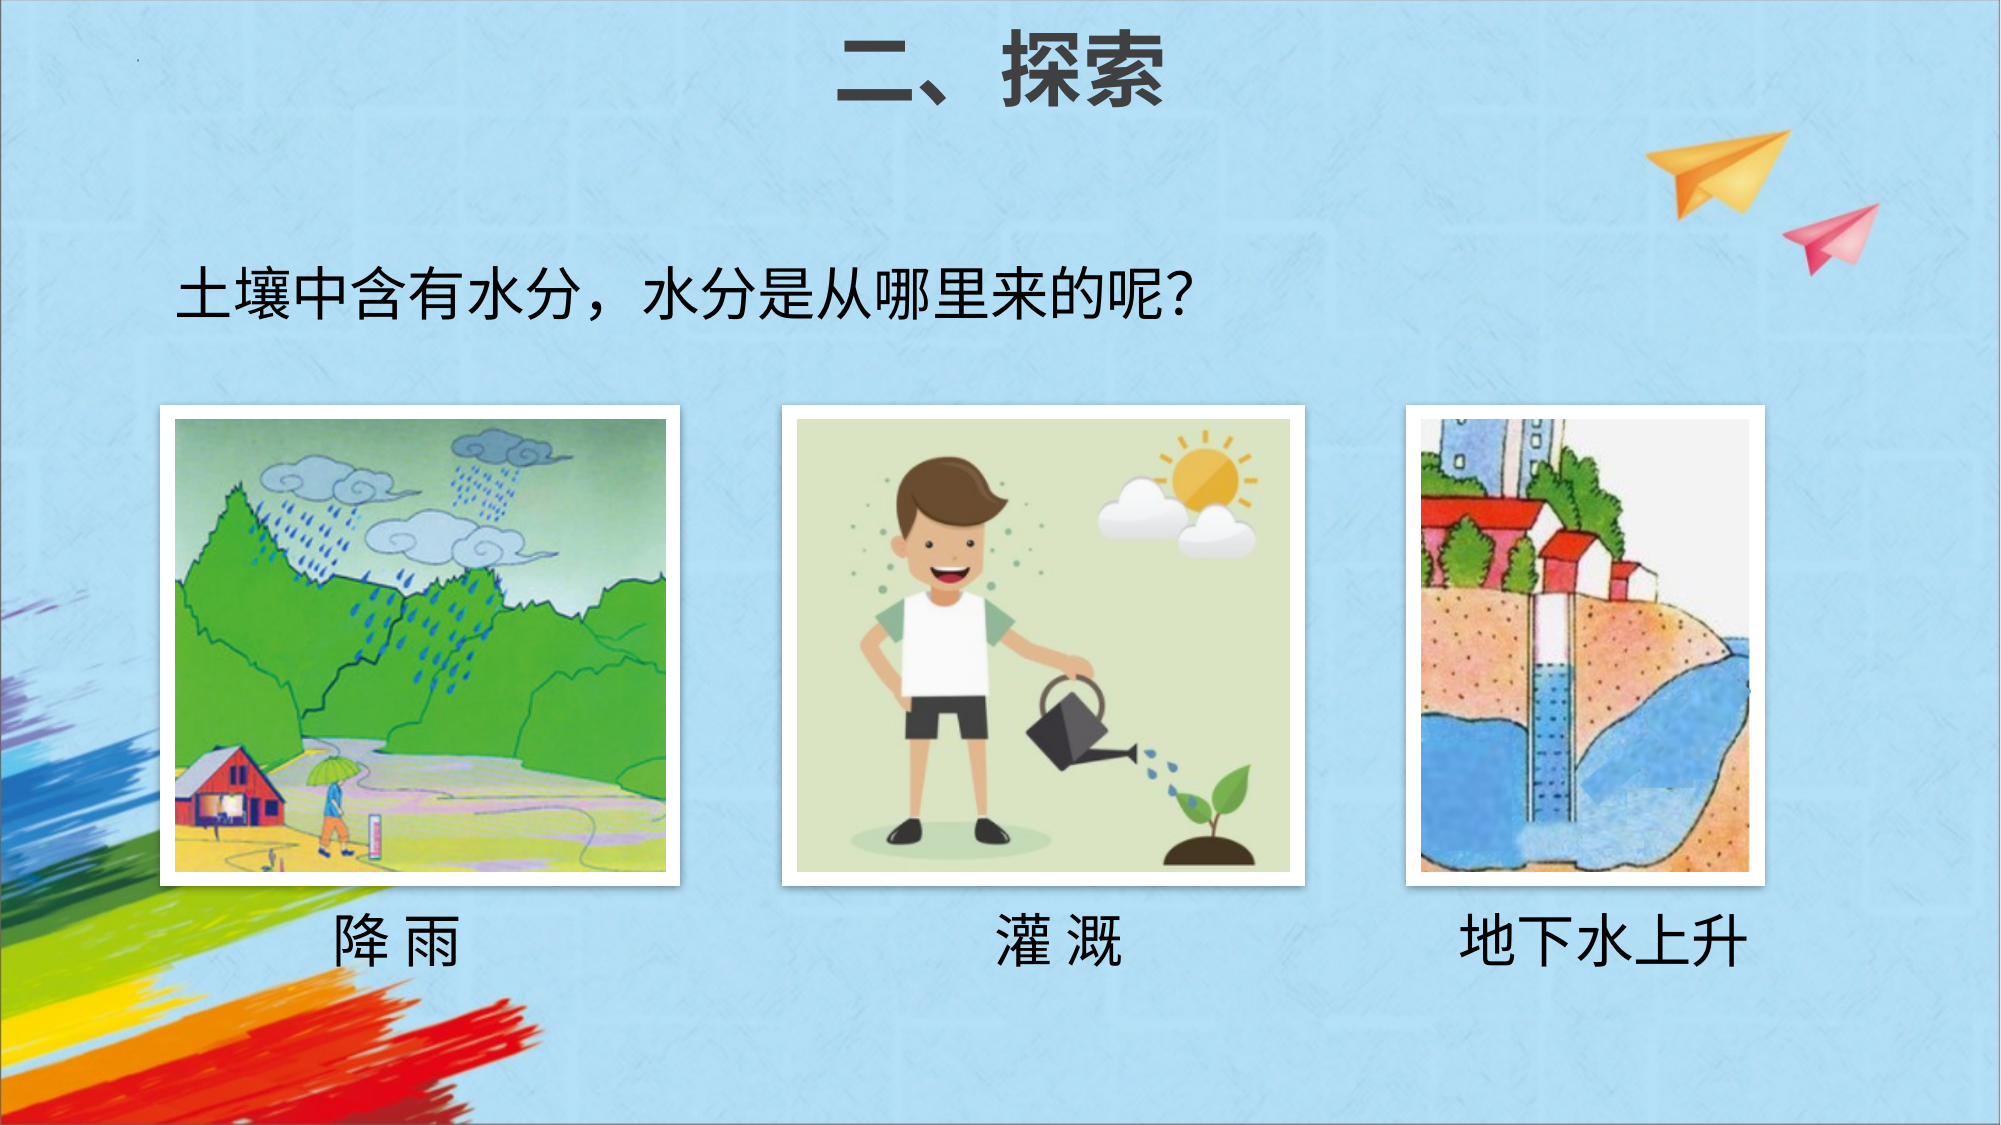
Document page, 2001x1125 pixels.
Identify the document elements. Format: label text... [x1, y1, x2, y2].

text_box 地下水上升 [1444, 896, 1815, 982]
title 二、探索 [137, 0, 1863, 135]
text_box 降 雨 [317, 896, 514, 982]
text_box 灌 溉 [979, 896, 1177, 982]
picture [0, 0, 2001, 1125]
text_box 土壤中含有水分，水分是从哪里来的呢？ [160, 249, 1337, 335]
